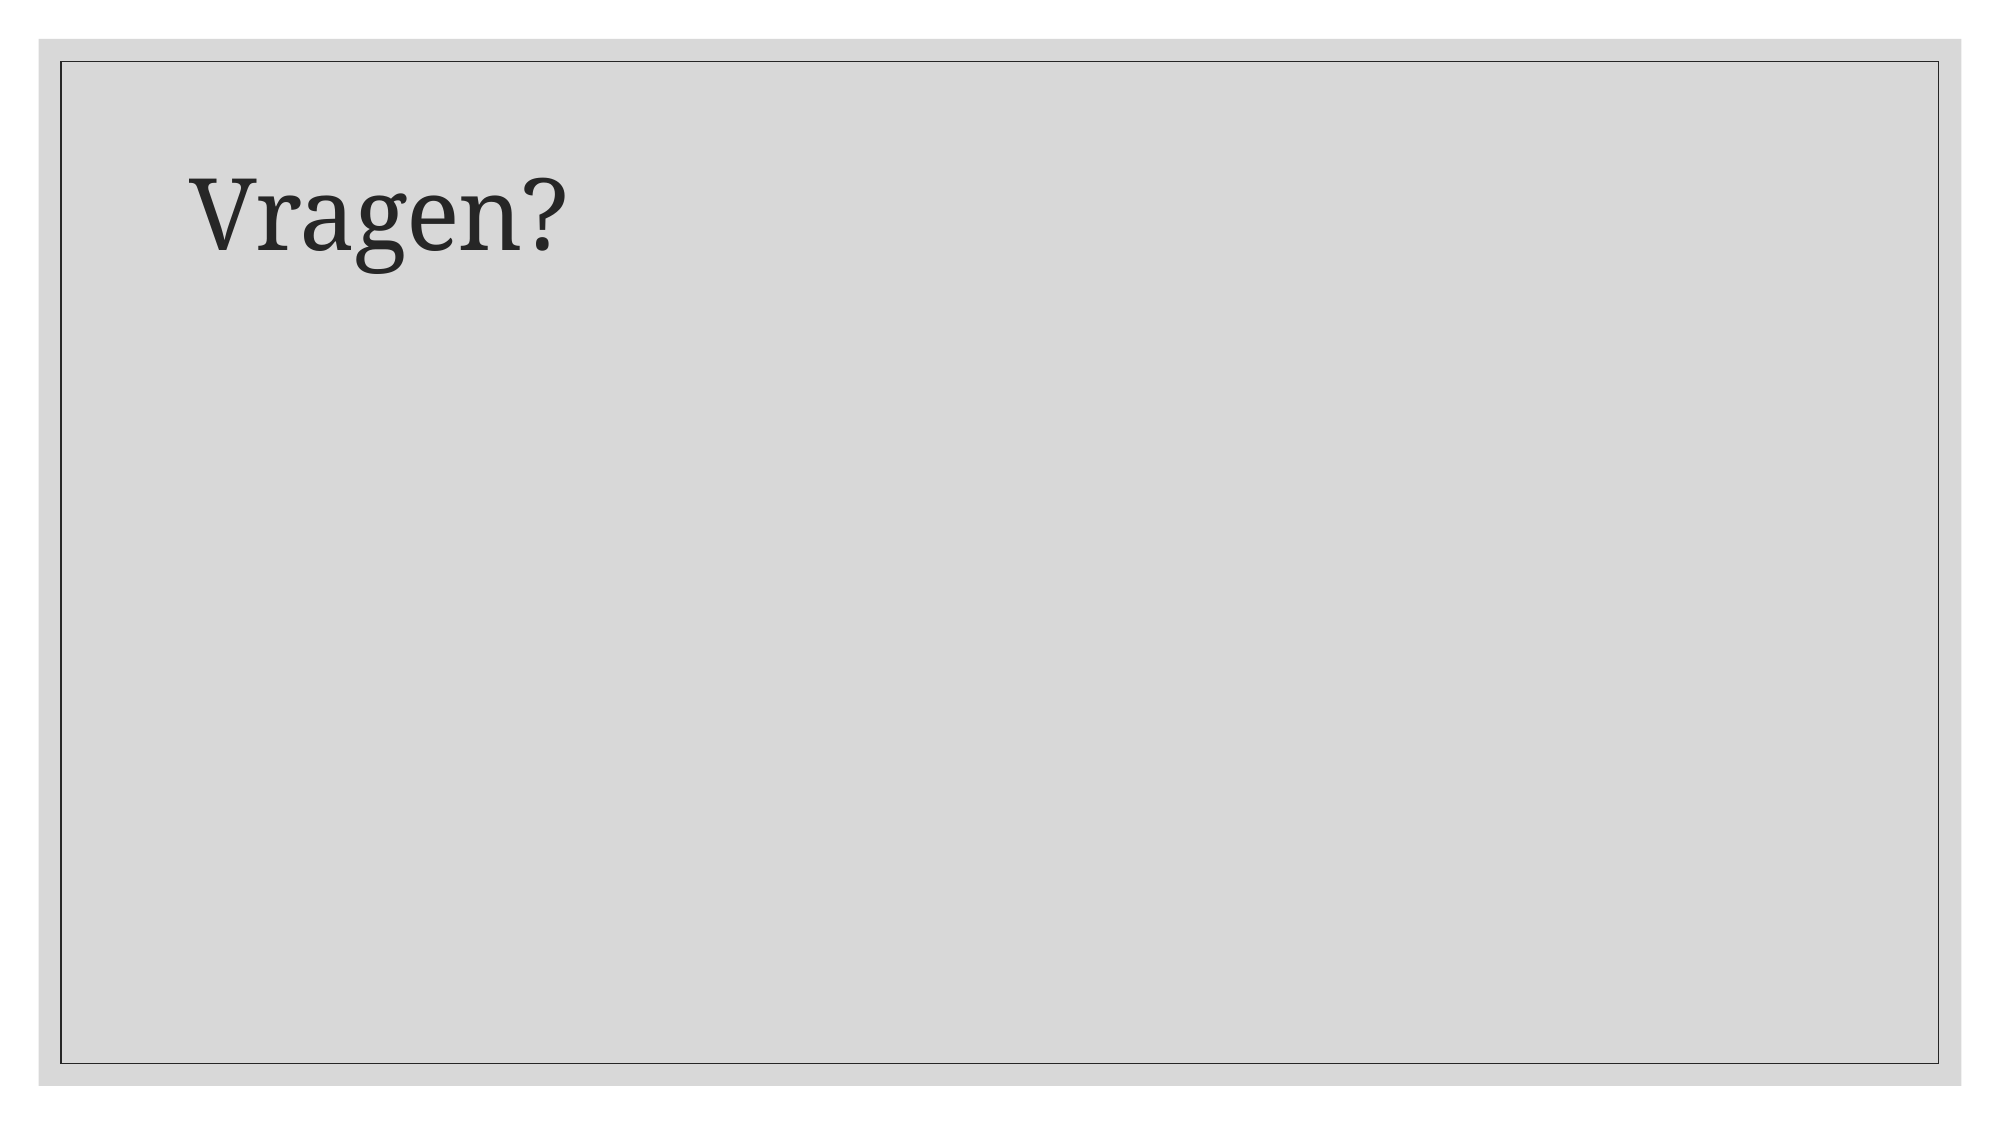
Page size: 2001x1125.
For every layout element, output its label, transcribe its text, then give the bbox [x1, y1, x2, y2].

title Vragen? [174, 105, 1825, 331]
